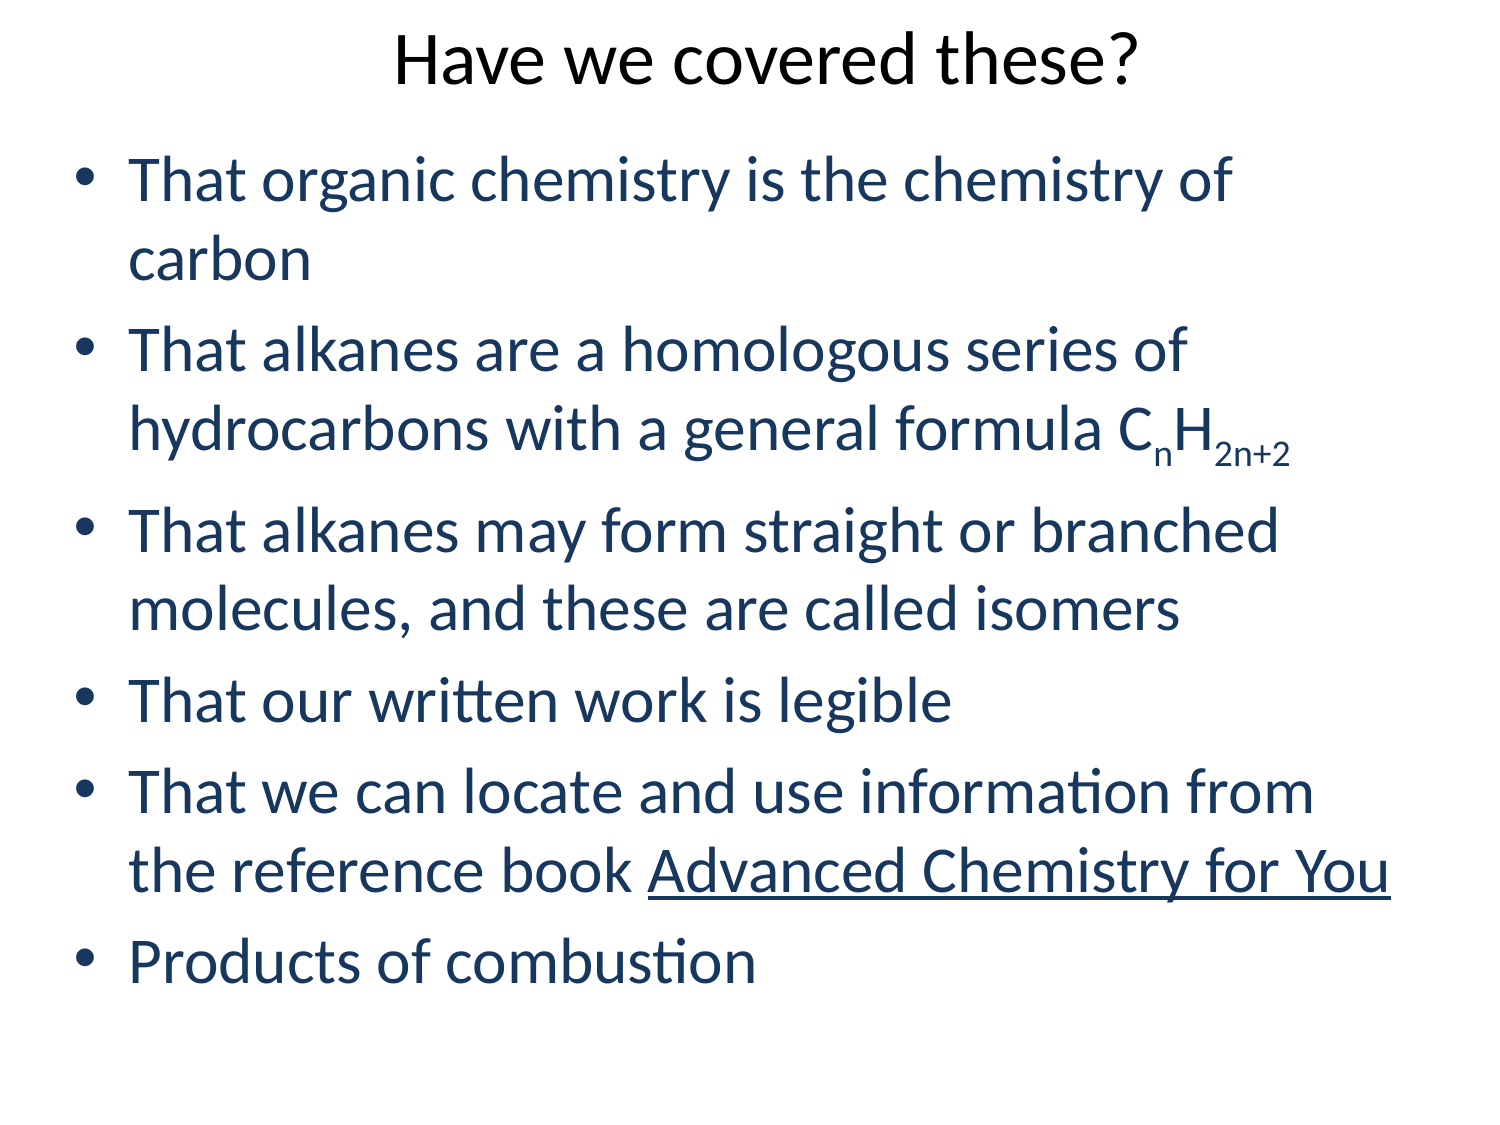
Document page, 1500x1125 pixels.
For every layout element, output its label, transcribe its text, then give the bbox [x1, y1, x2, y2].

text_box Have we covered these? [117, 0, 1418, 128]
text_box That organic chemistry is the chemistry of carbon That alkanes are a homologous series of hydrocarbons with a general formula CnH2n+2 That alkanes may form straight or branched molecules, and these are called isomers That our written work is legible That we can locate and use information from the reference book Advanced Chemistry for You Products of combustion [58, 128, 1430, 1067]
